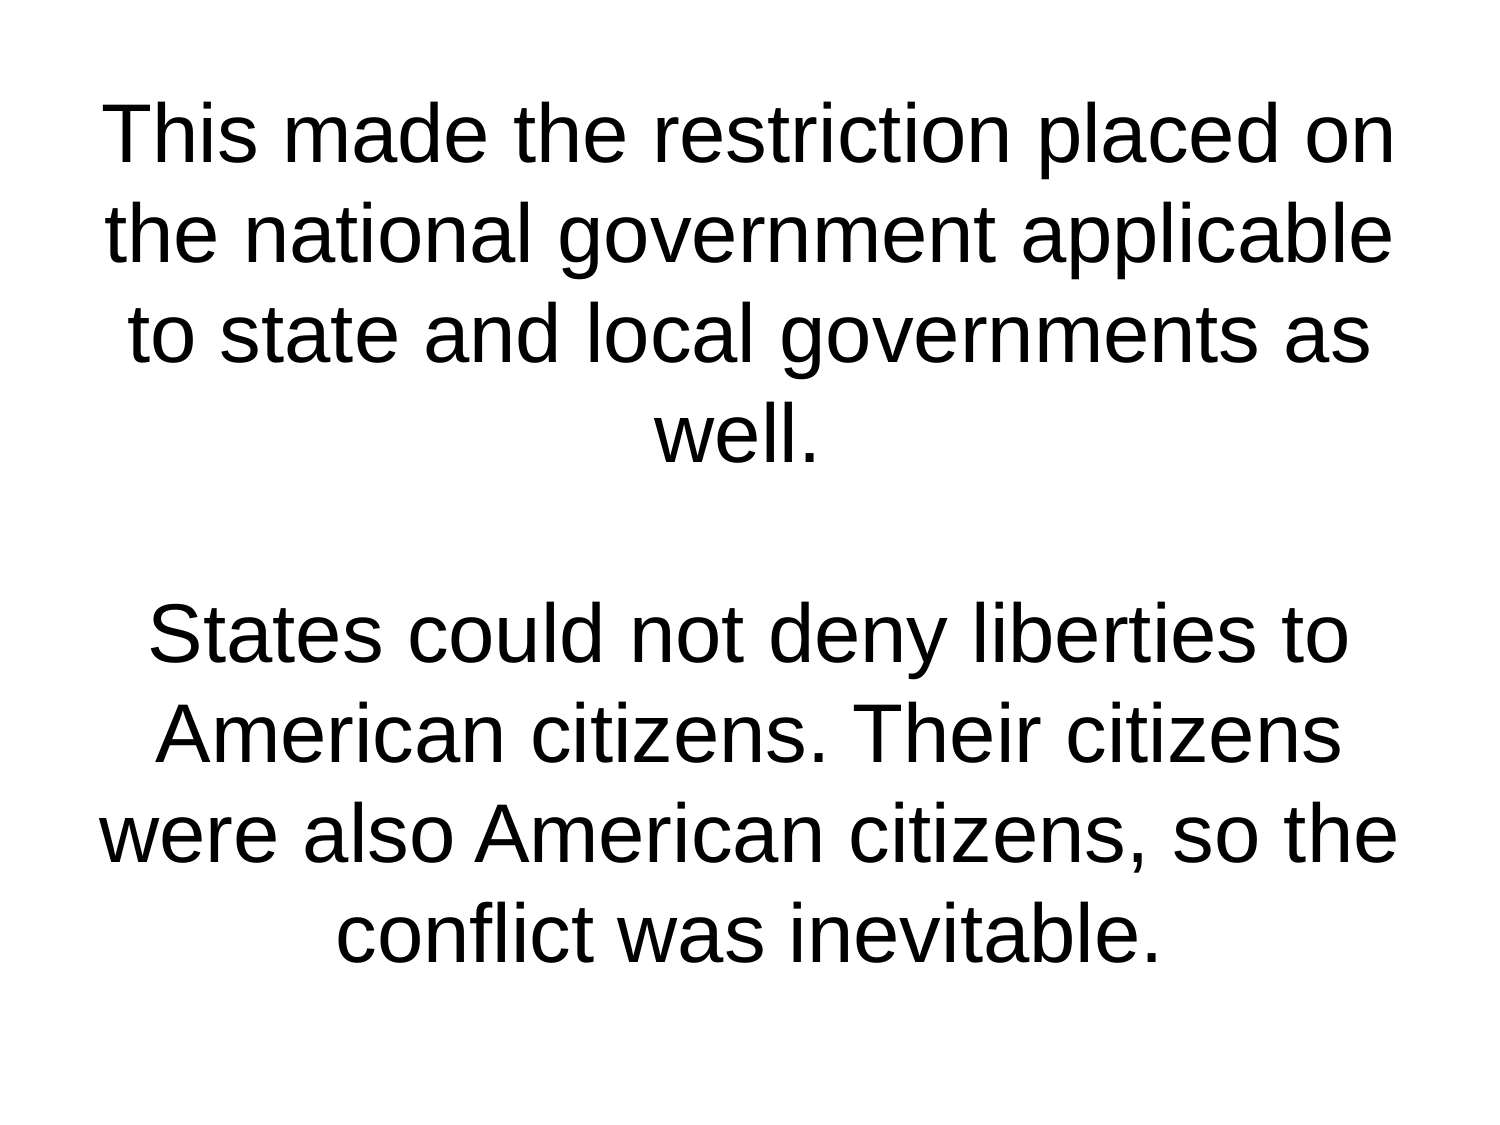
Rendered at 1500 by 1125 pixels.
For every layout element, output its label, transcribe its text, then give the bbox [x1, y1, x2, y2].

title This made the restriction placed on the national government applicable to state and local governments as well. States could not deny liberties to American citizens. Their citizens were also American citizens, so the conflict was inevitable. [74, 44, 1426, 1013]
